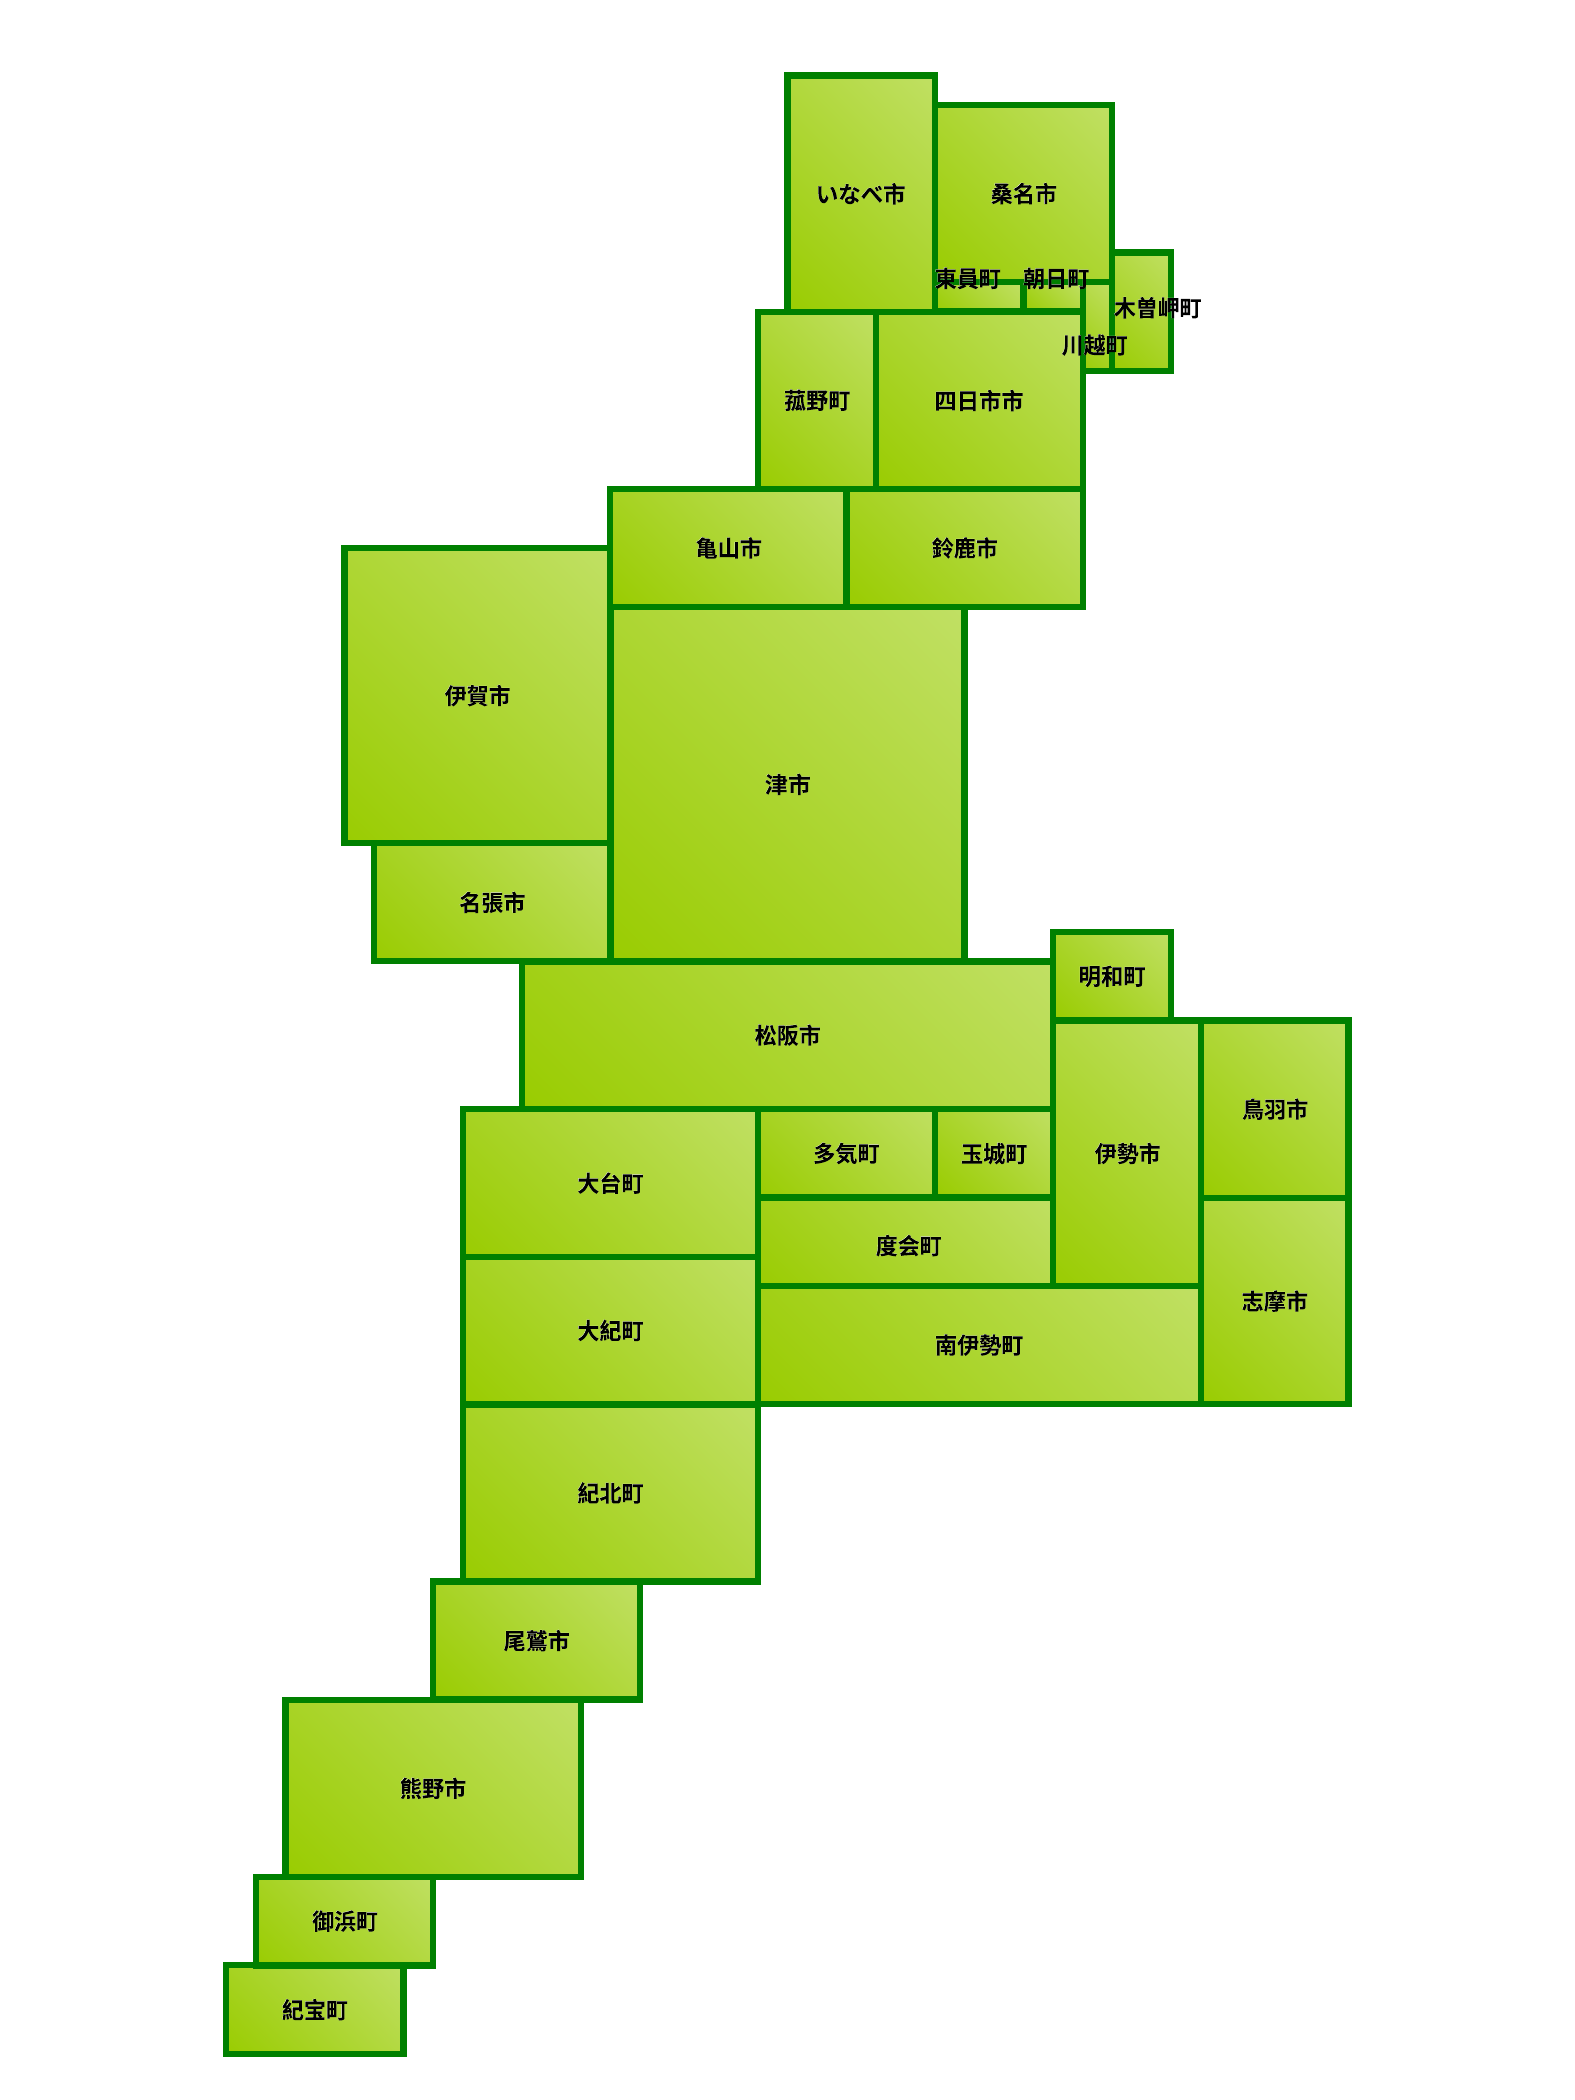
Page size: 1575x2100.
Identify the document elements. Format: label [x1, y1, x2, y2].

text_box [459, 891, 525, 914]
text_box [577, 1171, 644, 1195]
text_box [764, 773, 811, 796]
text_box [1113, 296, 1202, 319]
text_box [311, 1909, 378, 1933]
text_box [1094, 1142, 1160, 1165]
text_box [1023, 267, 1089, 290]
text_box [875, 1234, 942, 1257]
text_box [225, 75, 1349, 2055]
text_box [444, 684, 511, 707]
text_box [695, 536, 762, 559]
text_box [400, 1776, 466, 1800]
text_box [577, 1481, 644, 1505]
text_box [931, 536, 998, 559]
text_box [1079, 965, 1146, 988]
text_box [817, 182, 906, 205]
text_box [935, 389, 1024, 412]
text_box [961, 1142, 1027, 1165]
text_box [1241, 1289, 1308, 1313]
text_box [784, 389, 850, 412]
text_box [813, 1142, 880, 1165]
text_box [1061, 333, 1128, 357]
text_box [935, 1333, 1024, 1357]
text_box [1242, 1097, 1308, 1121]
text_box [990, 182, 1057, 205]
text_box [503, 1629, 570, 1652]
text_box [754, 1023, 821, 1047]
text_box [934, 267, 1001, 290]
text_box [577, 1319, 644, 1342]
text_box [281, 1998, 348, 2021]
